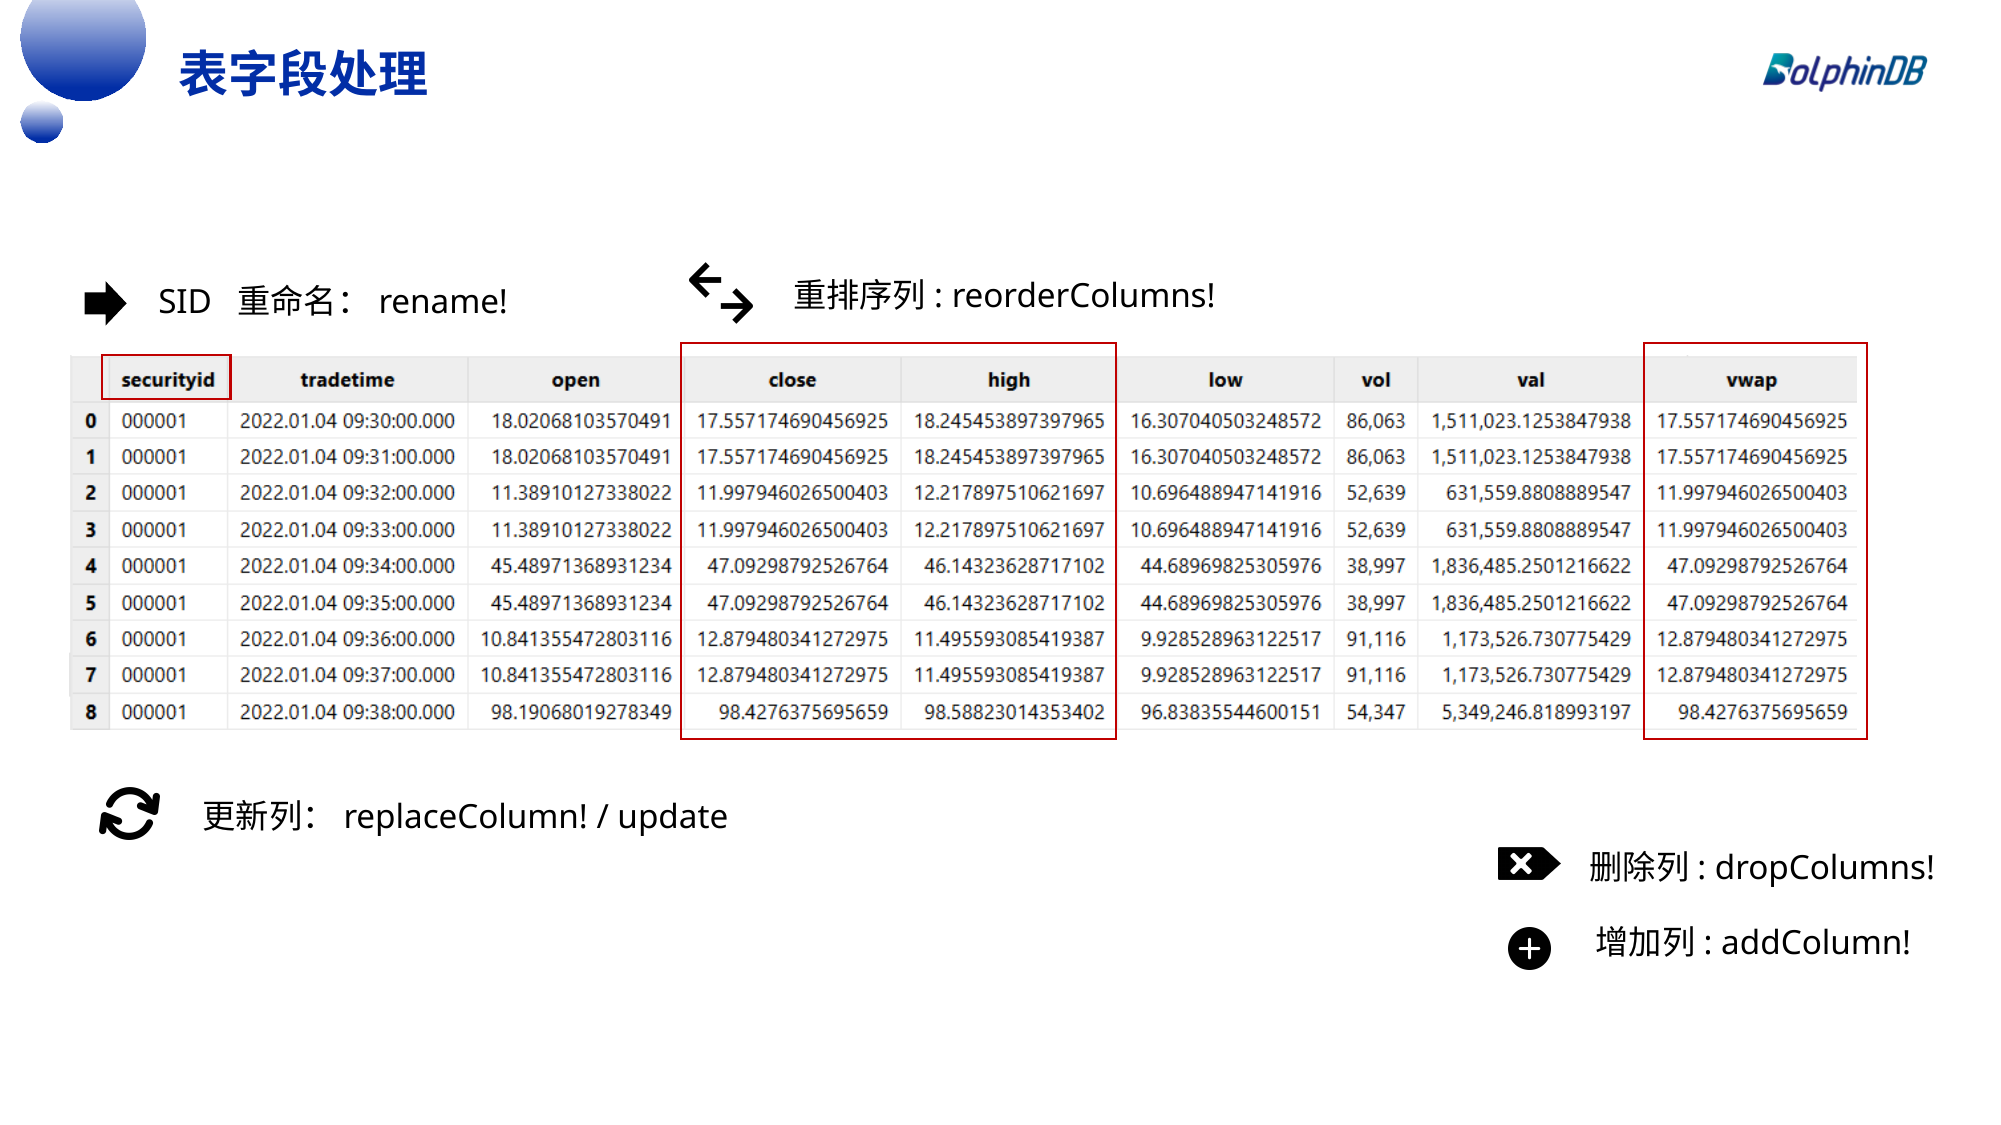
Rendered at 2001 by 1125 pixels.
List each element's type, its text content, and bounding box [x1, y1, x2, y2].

text_box [19, 99, 64, 144]
text_box 表字段处理 [163, 35, 1245, 110]
text_box 更新列：replaceColumn! / update [187, 788, 855, 843]
picture [99, 783, 160, 844]
text_box [19, 0, 147, 102]
text_box [83, 278, 129, 329]
text_box SID 重命名：rename! [143, 272, 531, 328]
picture [1755, 47, 1929, 93]
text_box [1498, 832, 2000, 970]
text_box [1643, 342, 1868, 740]
text_box [680, 342, 1117, 355]
text_box 重排序列: reorderColumns! [778, 266, 1323, 322]
picture [69, 355, 1857, 730]
text_box [680, 730, 1117, 740]
picture [689, 261, 753, 325]
